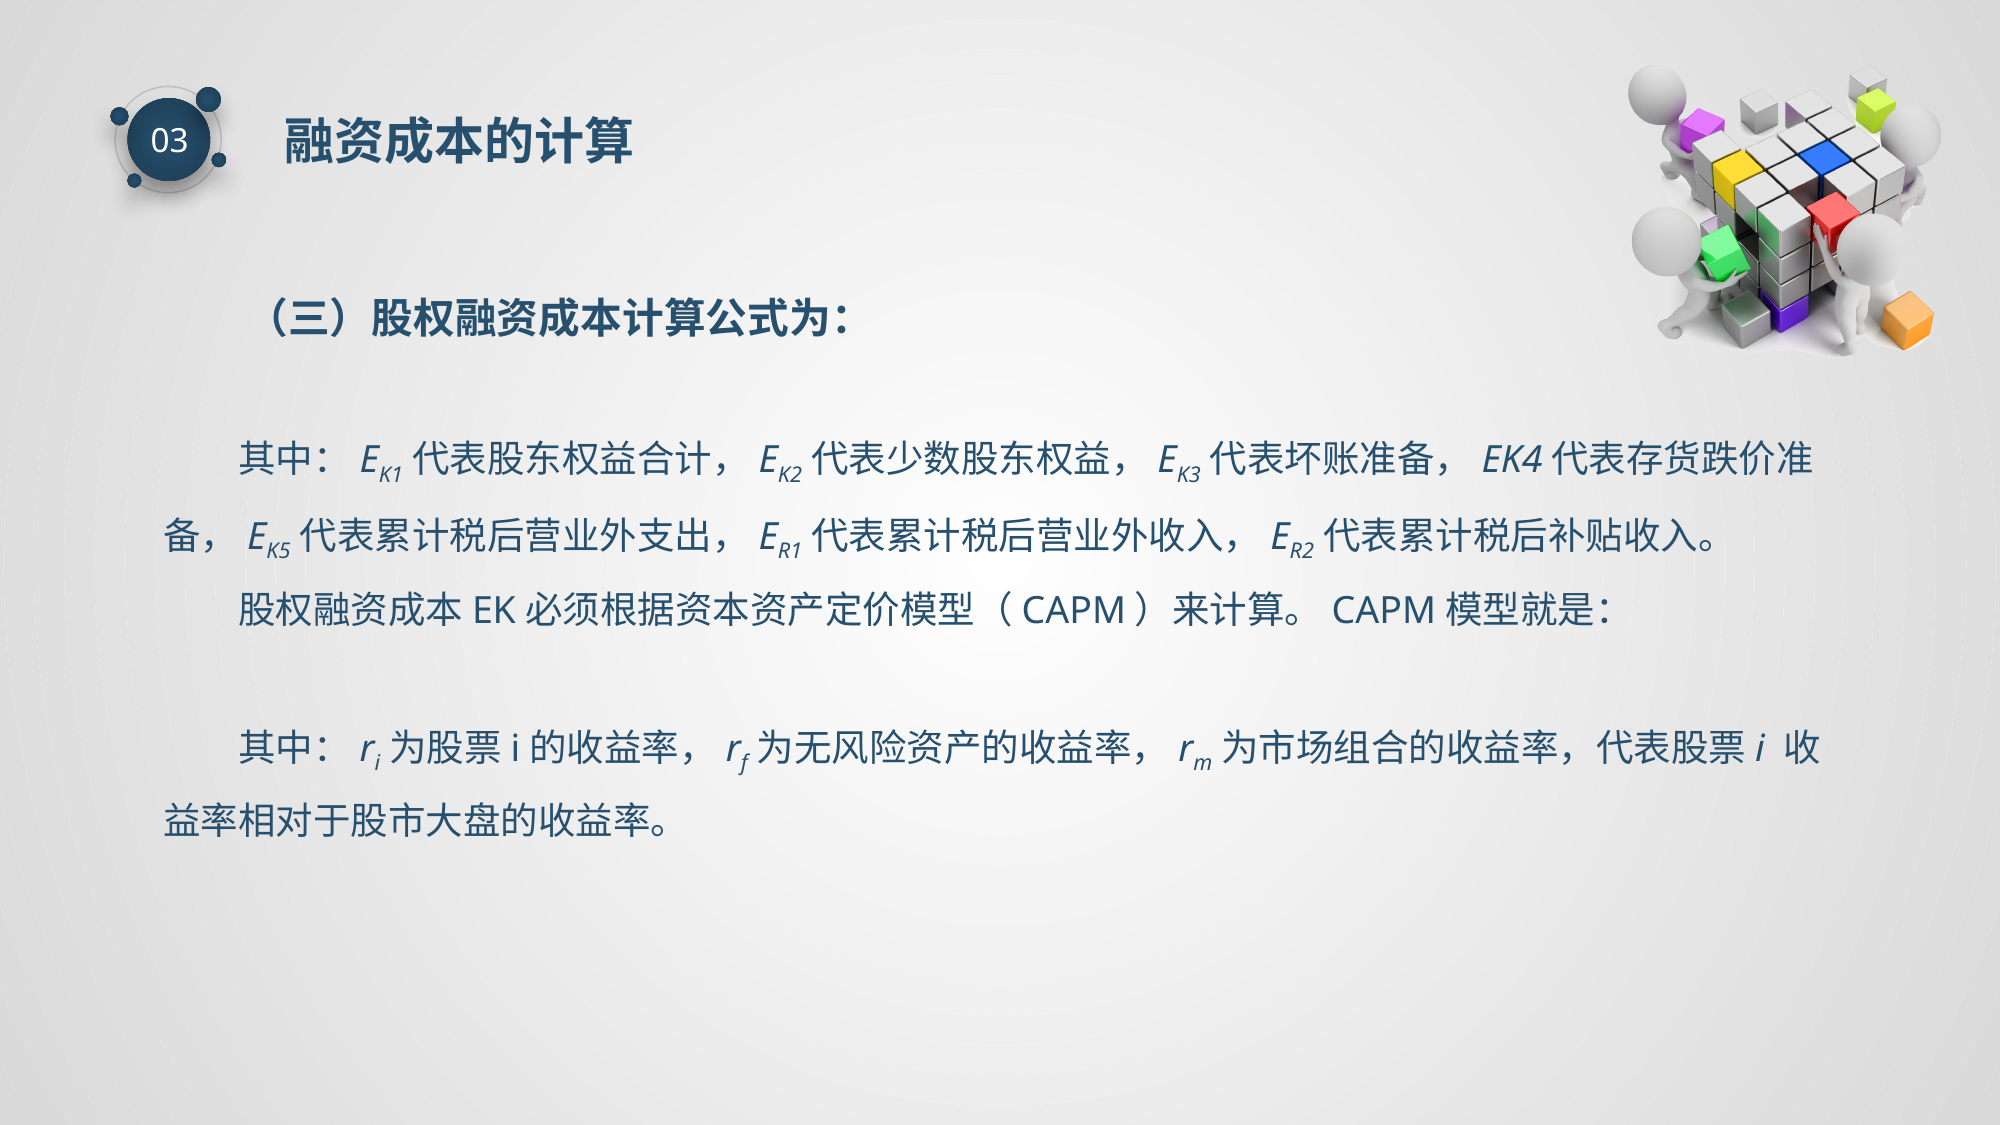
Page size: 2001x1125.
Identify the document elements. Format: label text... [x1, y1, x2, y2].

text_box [110, 86, 226, 193]
text_box 融资成本的计算 [270, 101, 650, 177]
picture [1602, 32, 1968, 398]
